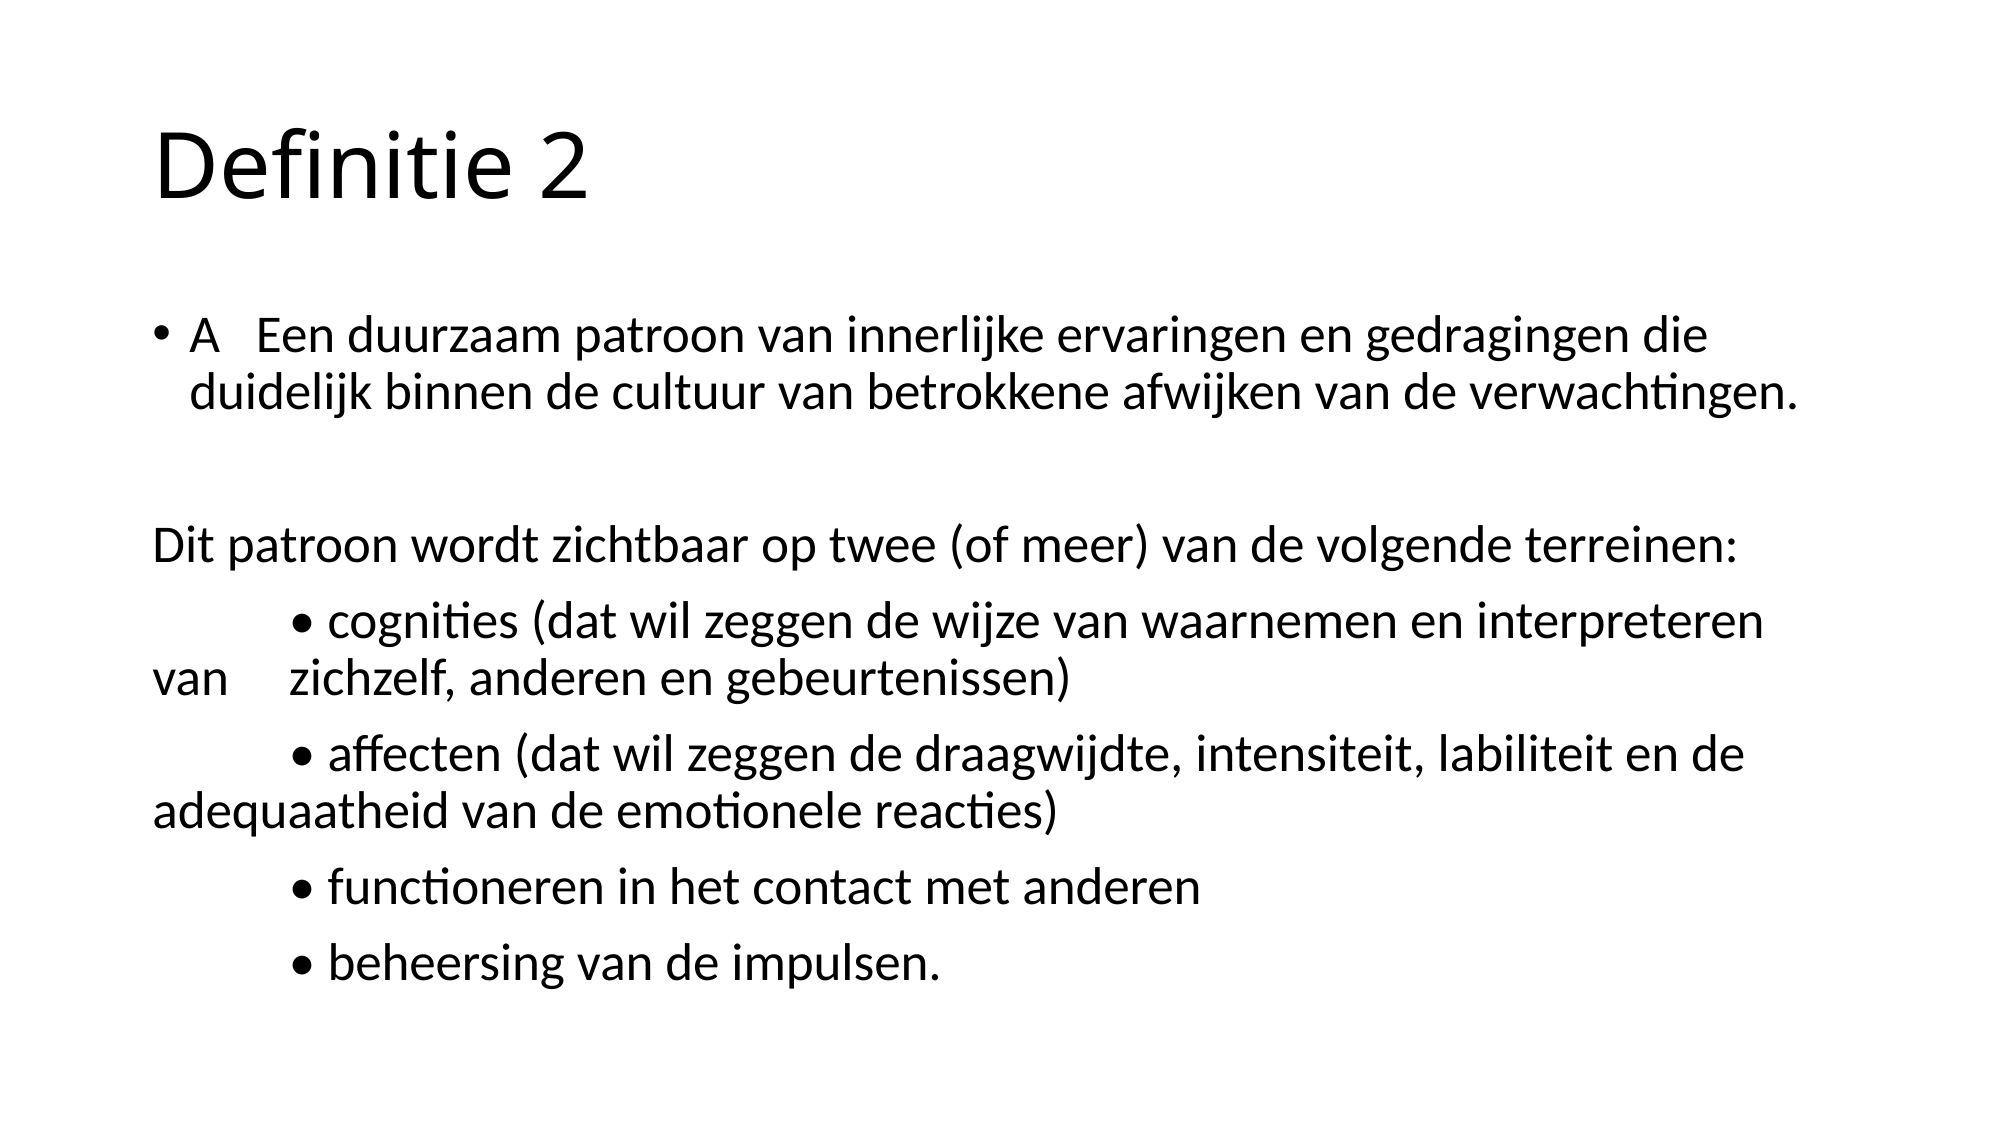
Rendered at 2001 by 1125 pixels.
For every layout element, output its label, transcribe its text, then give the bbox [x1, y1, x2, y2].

list A Een duurzaam patroon van innerlijke ervaringen en gedragingen die duidelijk binnen de cultuur van betrokkene afwijken van de verwachtingen. Dit patroon wordt zichtbaar op twee (of meer) van de volgende terreinen: • cognities (dat wil zeggen de wijze van waarnemen en interpreteren van zichzelf, anderen en gebeurtenissen) • affecten (dat wil zeggen de draagwijdte, intensiteit, labiliteit en de adequaatheid van de emotionele reacties) • functioneren in het contact met anderen • beheersing van de impulsen. [137, 299, 1863, 1014]
title Definitie 2 [137, 59, 1863, 278]
